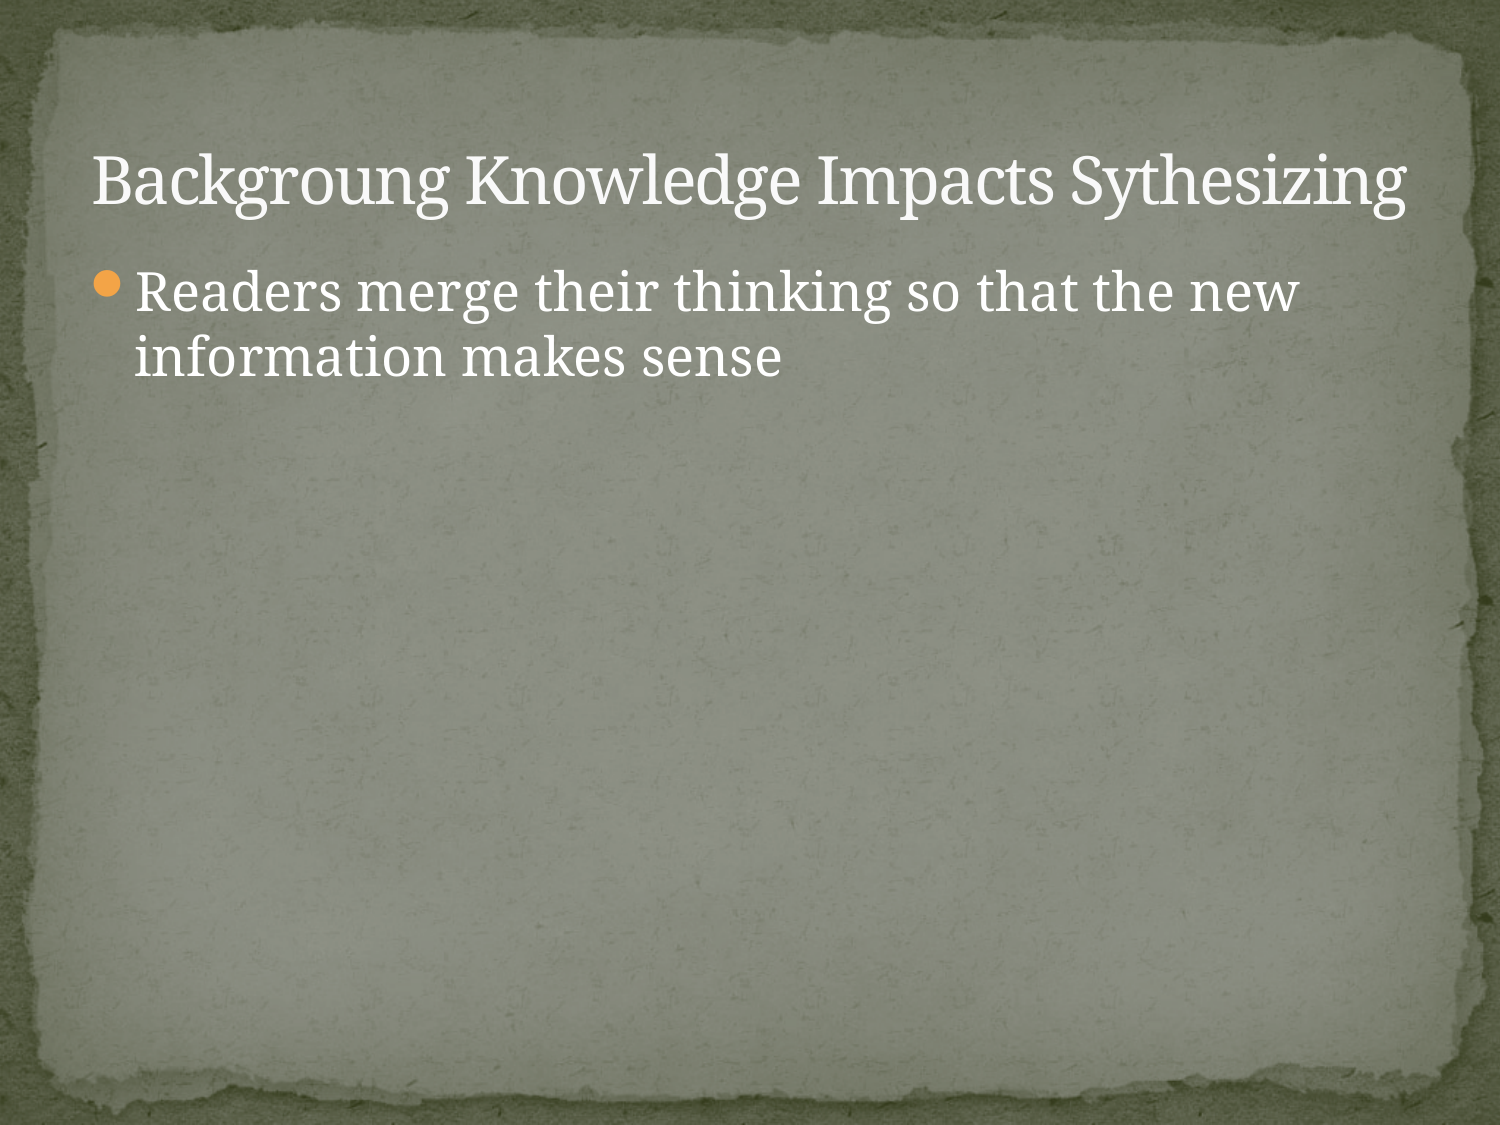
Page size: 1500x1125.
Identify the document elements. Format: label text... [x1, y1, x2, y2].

title Backgroung Knowledge Impacts Sythesizing [74, 24, 1425, 225]
list Readers merge their thinking so that the new information makes sense [75, 249, 1425, 1000]
